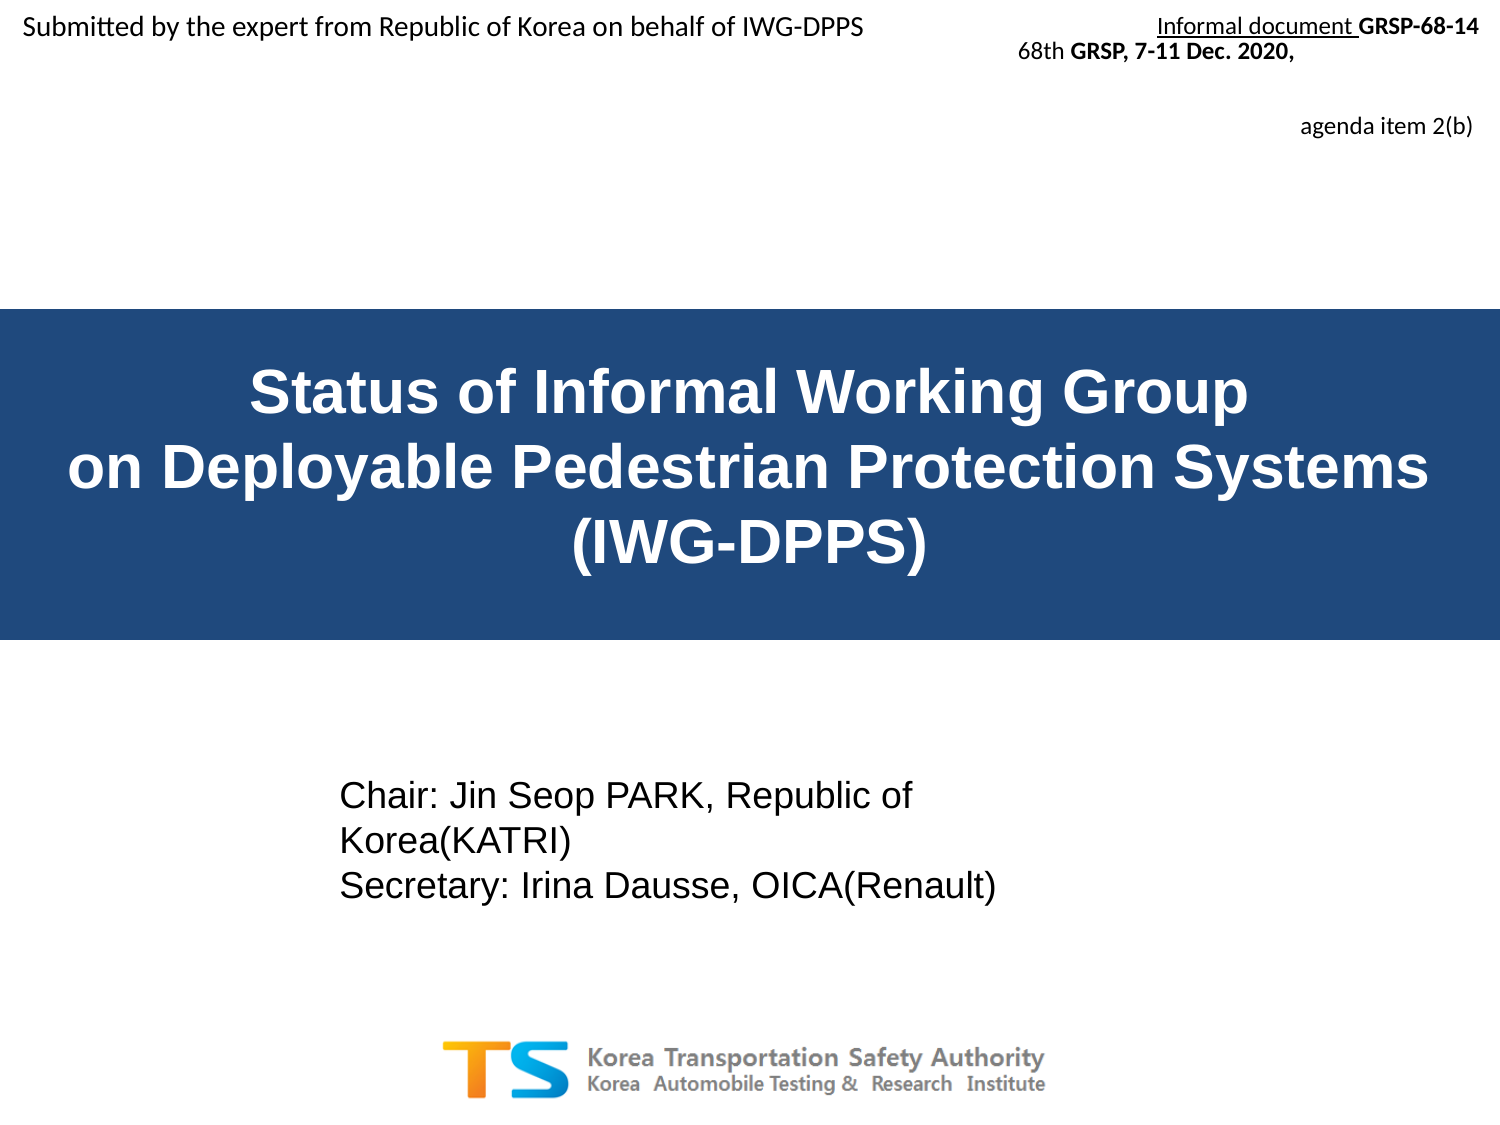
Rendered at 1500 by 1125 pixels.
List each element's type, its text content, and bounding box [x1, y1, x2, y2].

text_box Informal document GRSP-68-14 68th GRSP, 7-11 Dec. 2020, agenda item 2(b) [998, 7, 1495, 147]
text_box Status of Informal Working Group on Deployable Pedestrian Protection Systems (IWG-DPPS) [17, 343, 1483, 584]
text_box Submitted by the expert from Republic of Korea on behalf of IWG-DPPS [7, 0, 880, 50]
text_box Chair: Jin Seop PARK, Republic of Korea(KATRI) Secretary: Irina Dausse, OICA(Renault) [324, 763, 1164, 913]
text_box [0, 307, 1500, 642]
picture [438, 1033, 1062, 1108]
